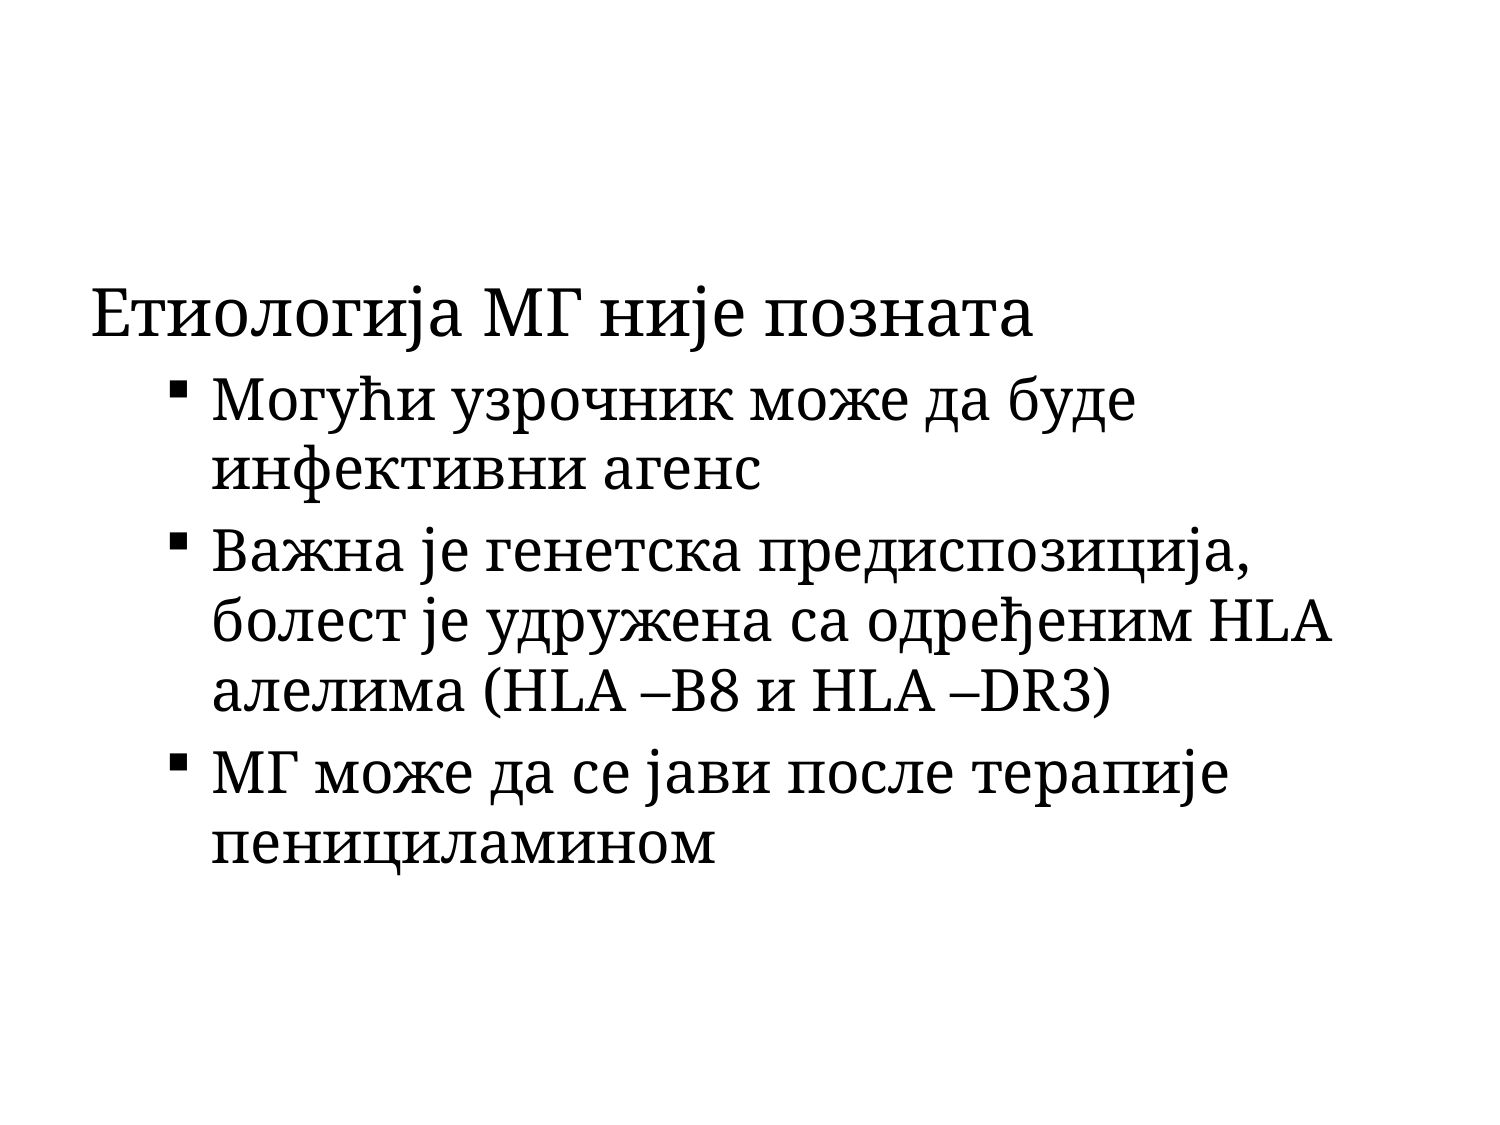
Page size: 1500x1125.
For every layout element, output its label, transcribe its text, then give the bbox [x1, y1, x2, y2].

list Етиологија МГ није позната Могући узрочник може да буде инфективни агенс Важна је генетска предиспозиција, болест је удружена са одређеним HLA алелима (HLA –В8 и HLA –DR3) МГ може да се јави после терапије пенициламином [75, 262, 1425, 1005]
